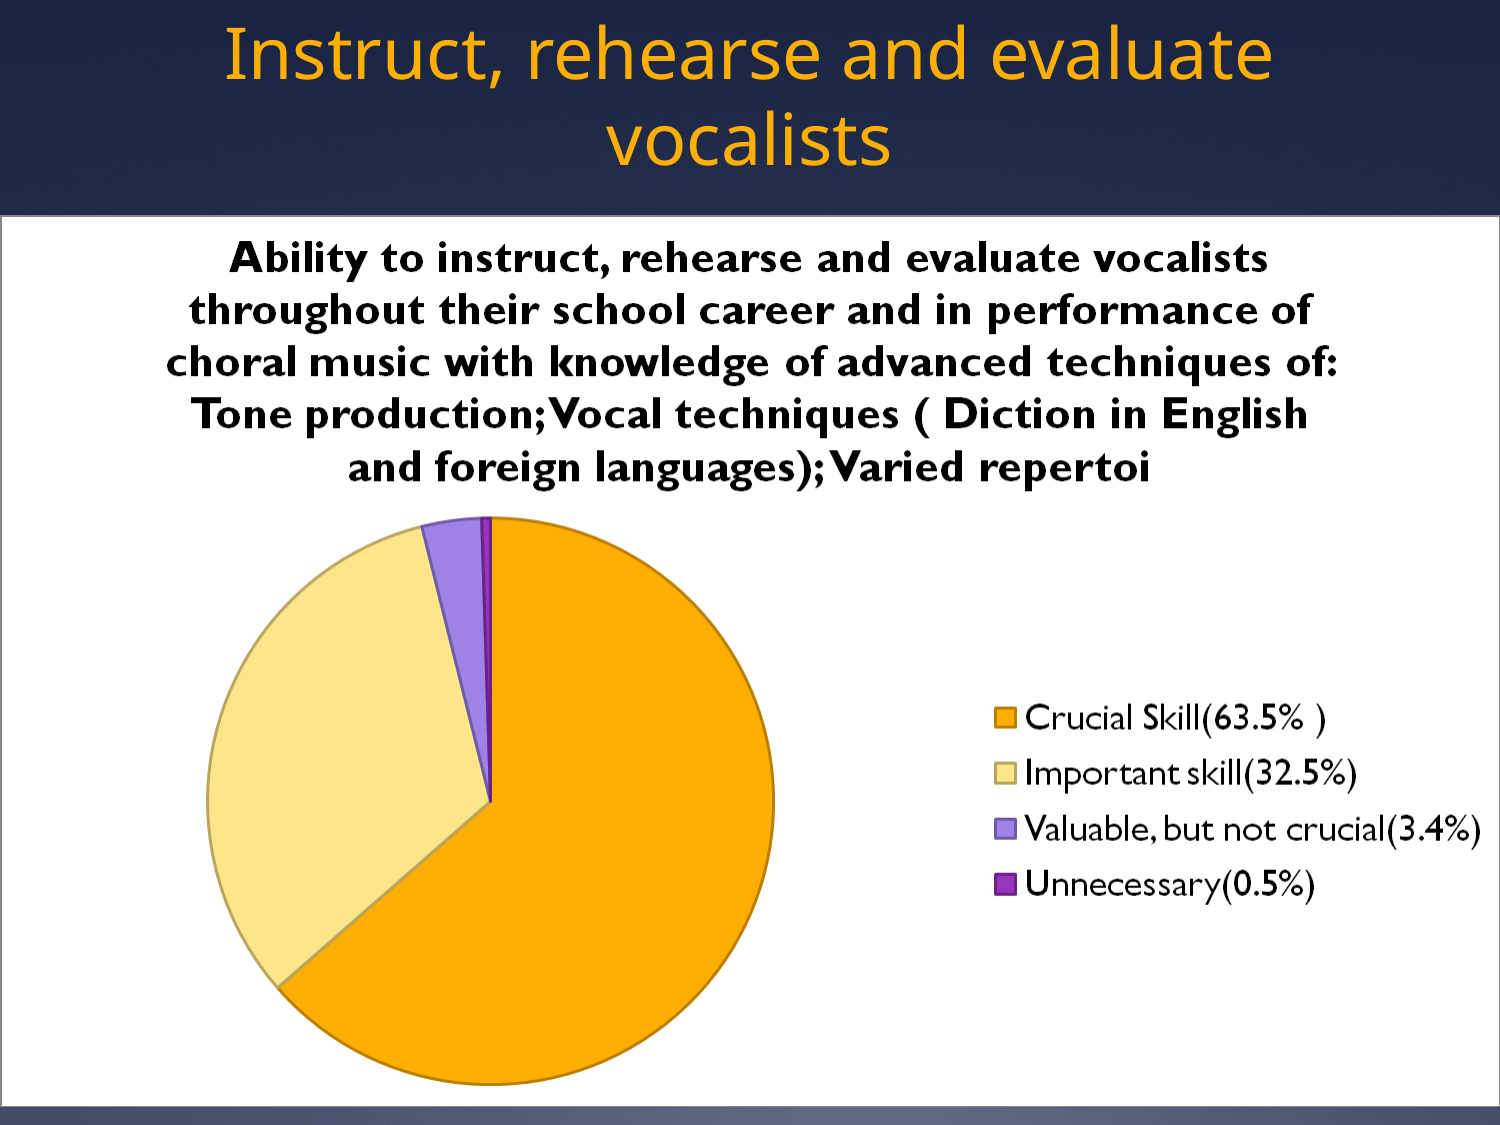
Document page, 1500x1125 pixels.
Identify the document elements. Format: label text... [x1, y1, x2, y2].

title Instruct, rehearse and evaluate vocalists [100, 0, 1400, 190]
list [0, 214, 1500, 1108]
